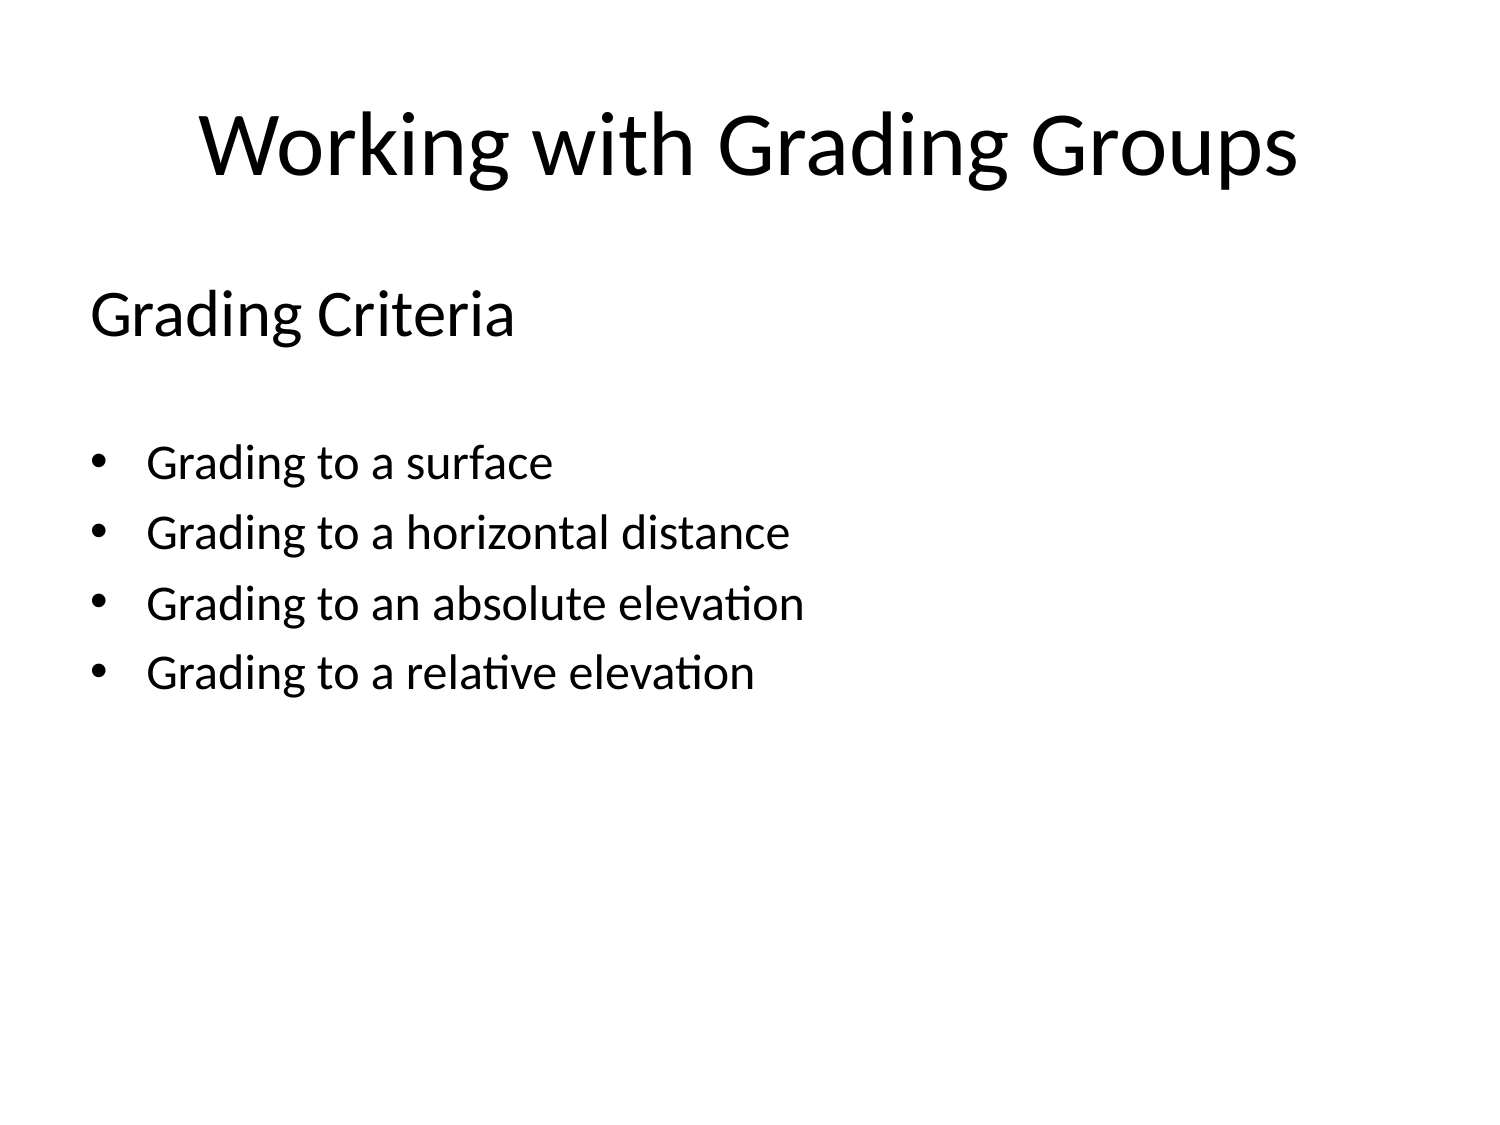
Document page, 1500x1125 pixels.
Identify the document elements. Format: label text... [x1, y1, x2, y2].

title Working with Grading Groups [75, 45, 1425, 233]
list Grading Criteria Grading to a surface Grading to a horizontal distance Grading to an absolute elevation Grading to a relative elevation [75, 262, 1425, 1005]
